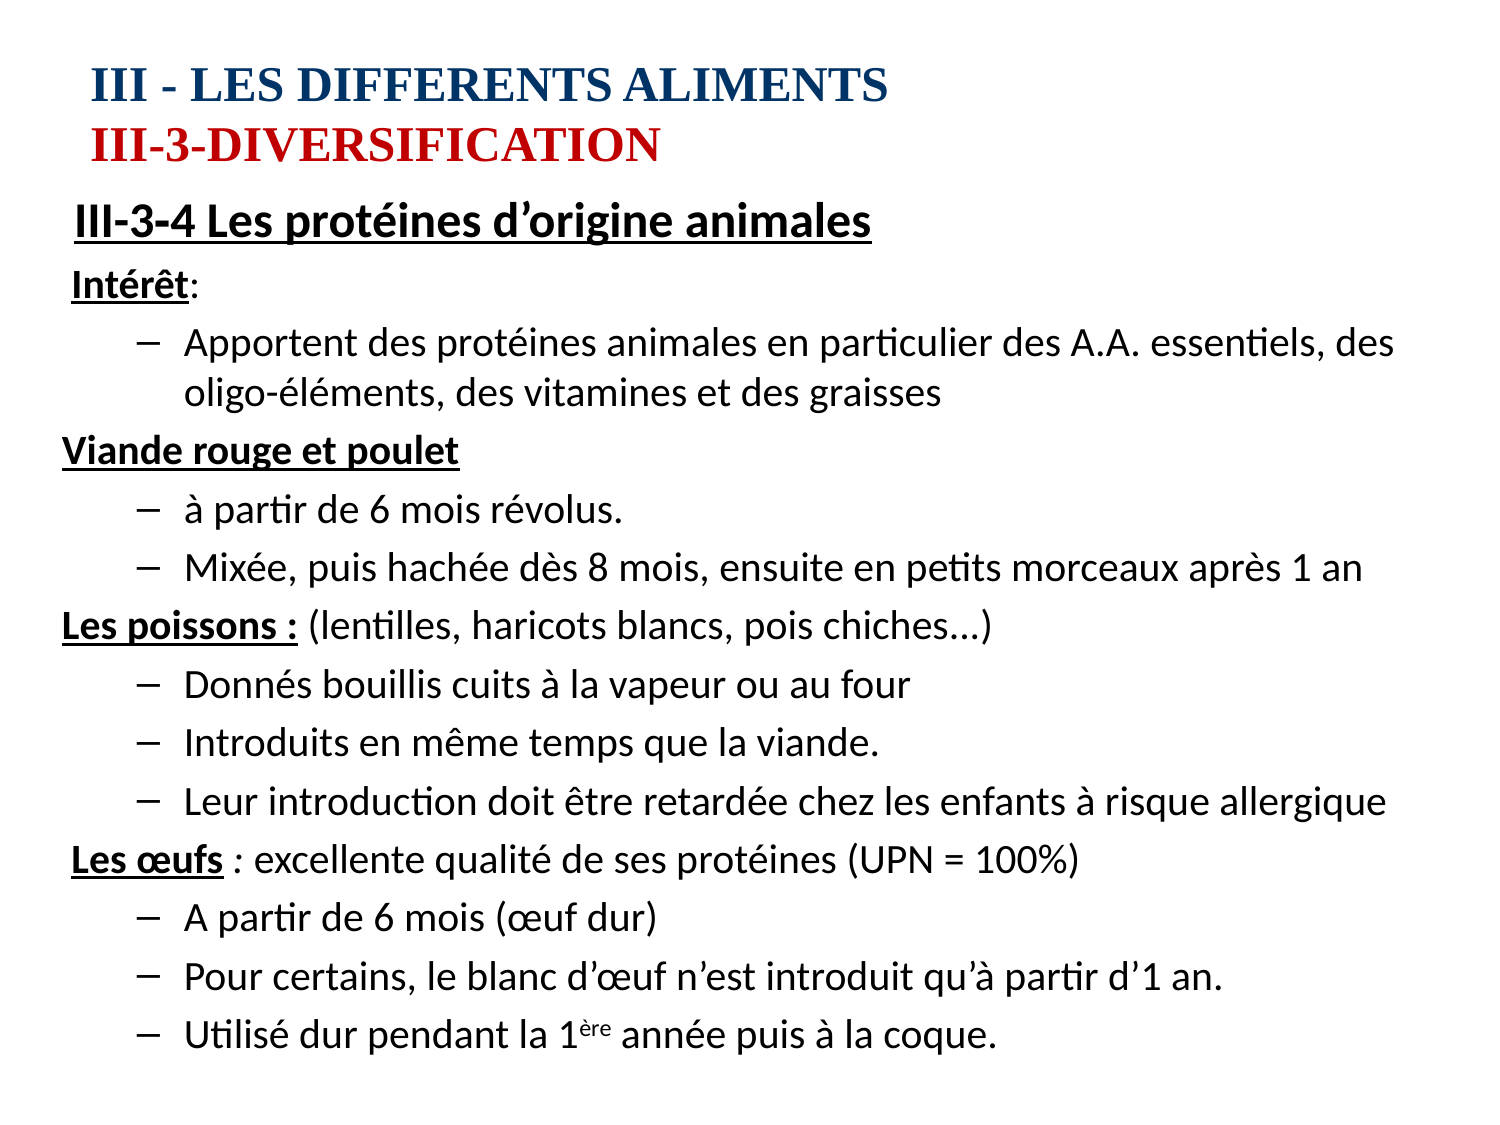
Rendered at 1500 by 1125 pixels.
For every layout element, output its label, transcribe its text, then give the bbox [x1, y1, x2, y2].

list III-3‑4 Les protéines d’origine animales Intérêt: Apportent des protéines animales en particulier des A.A. essentiels, des oligo-éléments, des vitamines et des graisses Viande rouge et poulet à partir de 6 mois révolus. Mixée, puis hachée dès 8 mois, ensuite en petits morceaux après 1 an Les poissons : (lentilles, haricots blancs, pois chiches...) Donnés bouillis cuits à la vapeur ou au four Introduits en même temps que la viande. Leur introduction doit être retardée chez les enfants à risque allergique Les œufs : excellente qualité de ses protéines (UPN = 100%) A partir de 6 mois (œuf dur) Pour certains, le blanc d’œuf n’est introduit qu’à partir d’1 an. Utilisé dur pendant la 1ère année puis à la coque. [46, 175, 1454, 1079]
title III ‑ LES DIFFERENTS ALIMENTS III-3‑DIVERSIFICATION [0, 34, 1351, 188]
